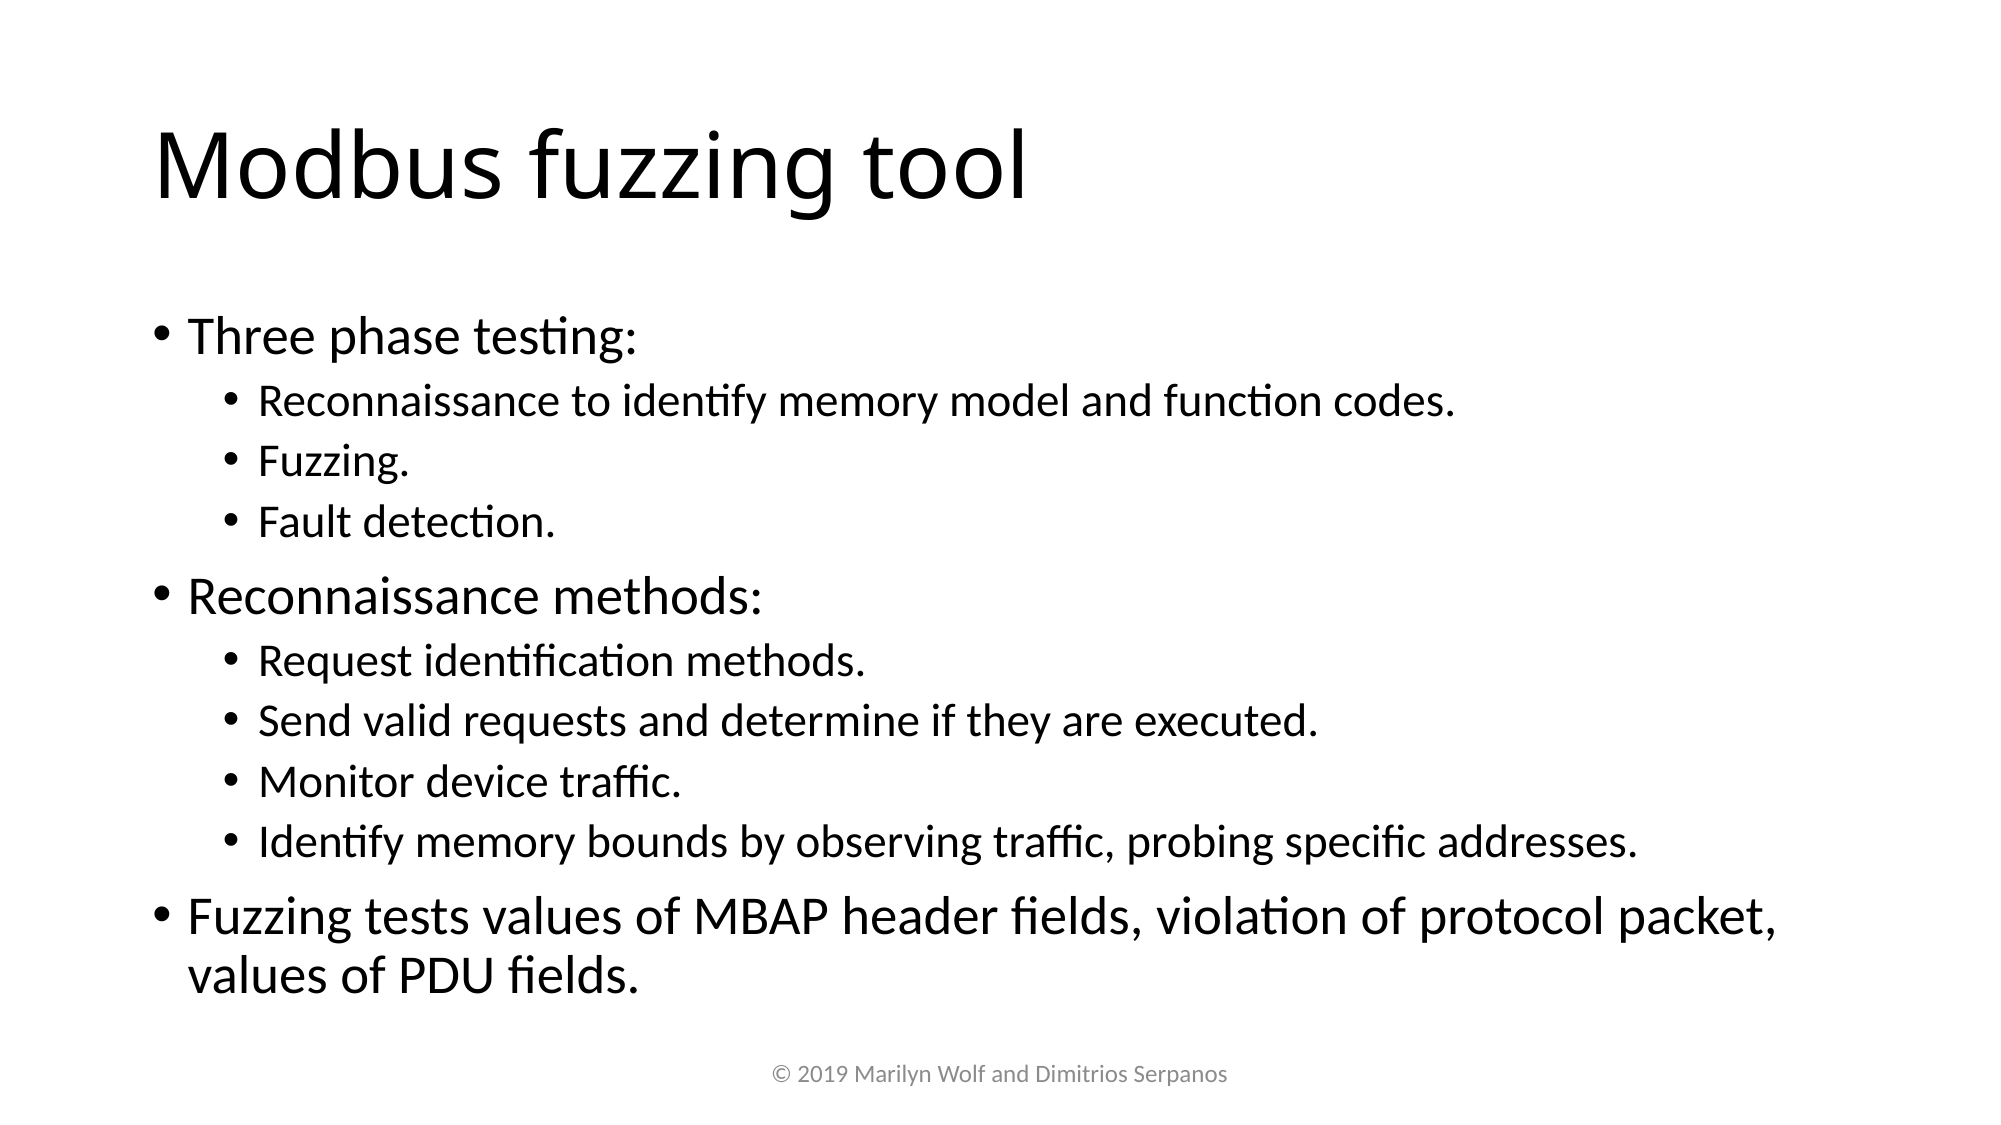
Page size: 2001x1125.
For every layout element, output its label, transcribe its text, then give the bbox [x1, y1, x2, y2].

title Modbus fuzzing tool [137, 59, 1863, 278]
footer © 2019 Marilyn Wolf and Dimitrios Serpanos [662, 1042, 1338, 1103]
list Three phase testing: Reconnaissance to identify memory model and function codes. Fuzzing. Fault detection. Reconnaissance methods: Request identification methods. Send valid requests and determine if they are executed. Monitor device traffic. Identify memory bounds by observing traffic, probing specific addresses. Fuzzing tests values of MBAP header fields, violation of protocol packet, values of PDU fields. [137, 299, 1863, 1014]
